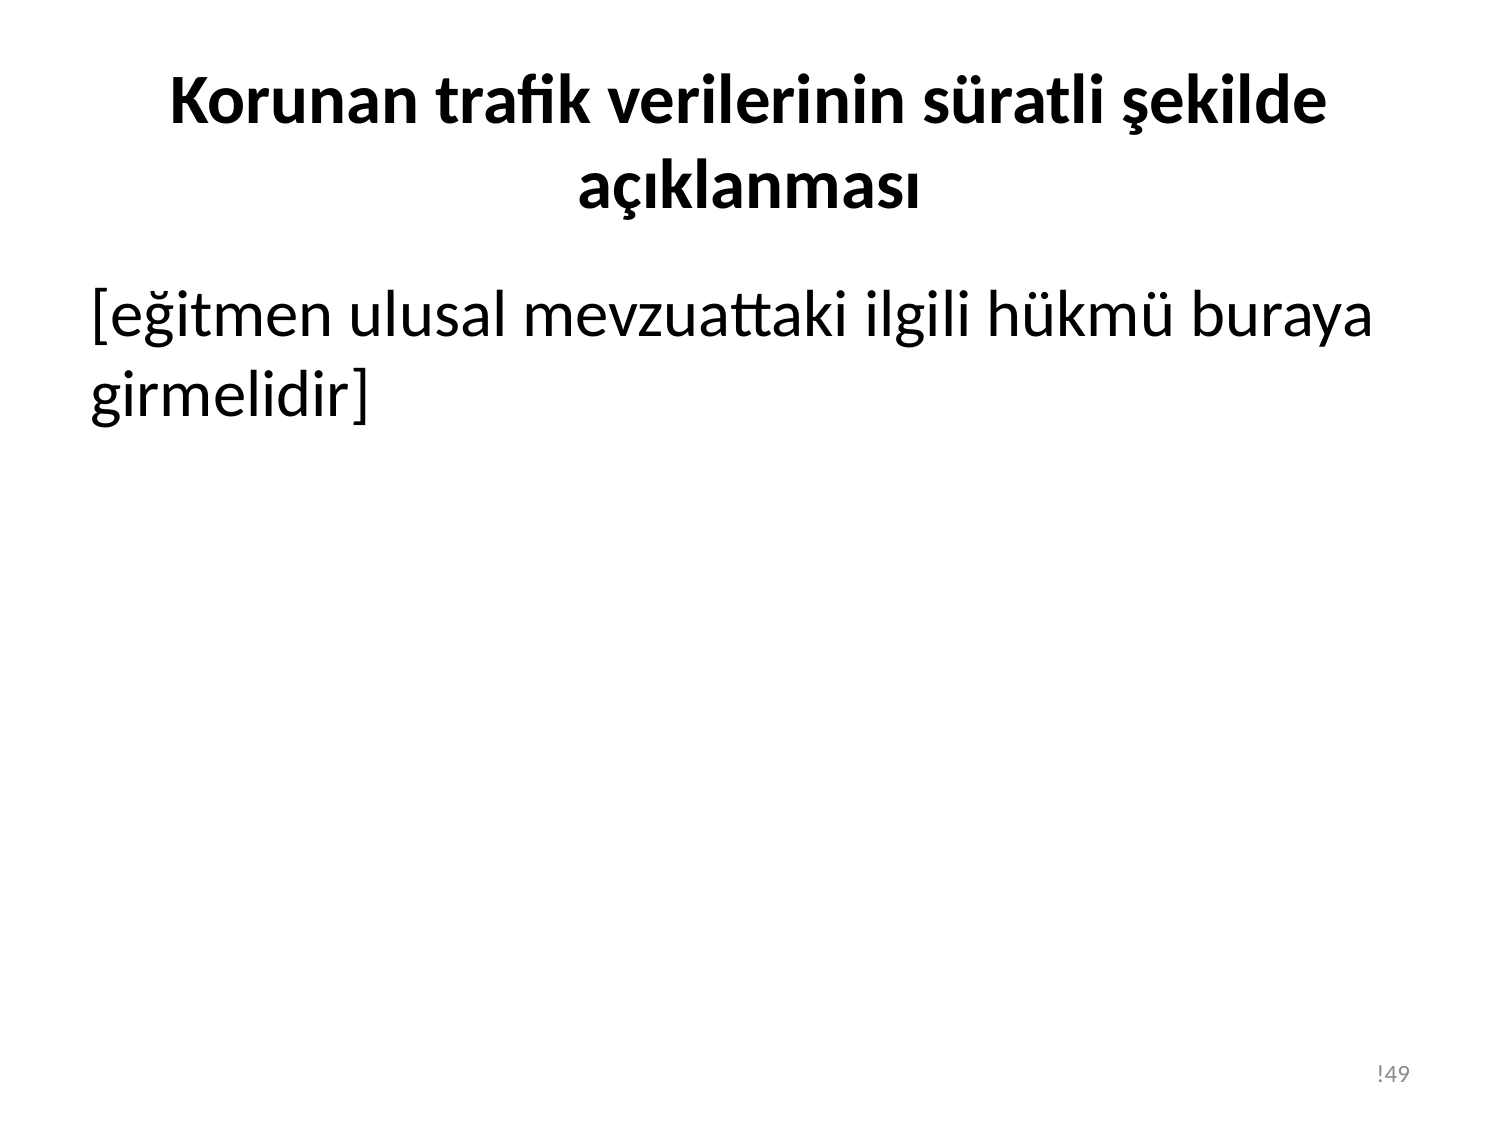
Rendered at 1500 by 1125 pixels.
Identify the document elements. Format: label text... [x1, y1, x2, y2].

title Korunan trafik verilerinin süratli şekilde açıklanması [56, 45, 1444, 233]
list [eğitmen ulusal mevzuattaki ilgili hükmü buraya girmelidir] [75, 262, 1425, 1005]
slide_number !49 [1074, 1042, 1425, 1103]
